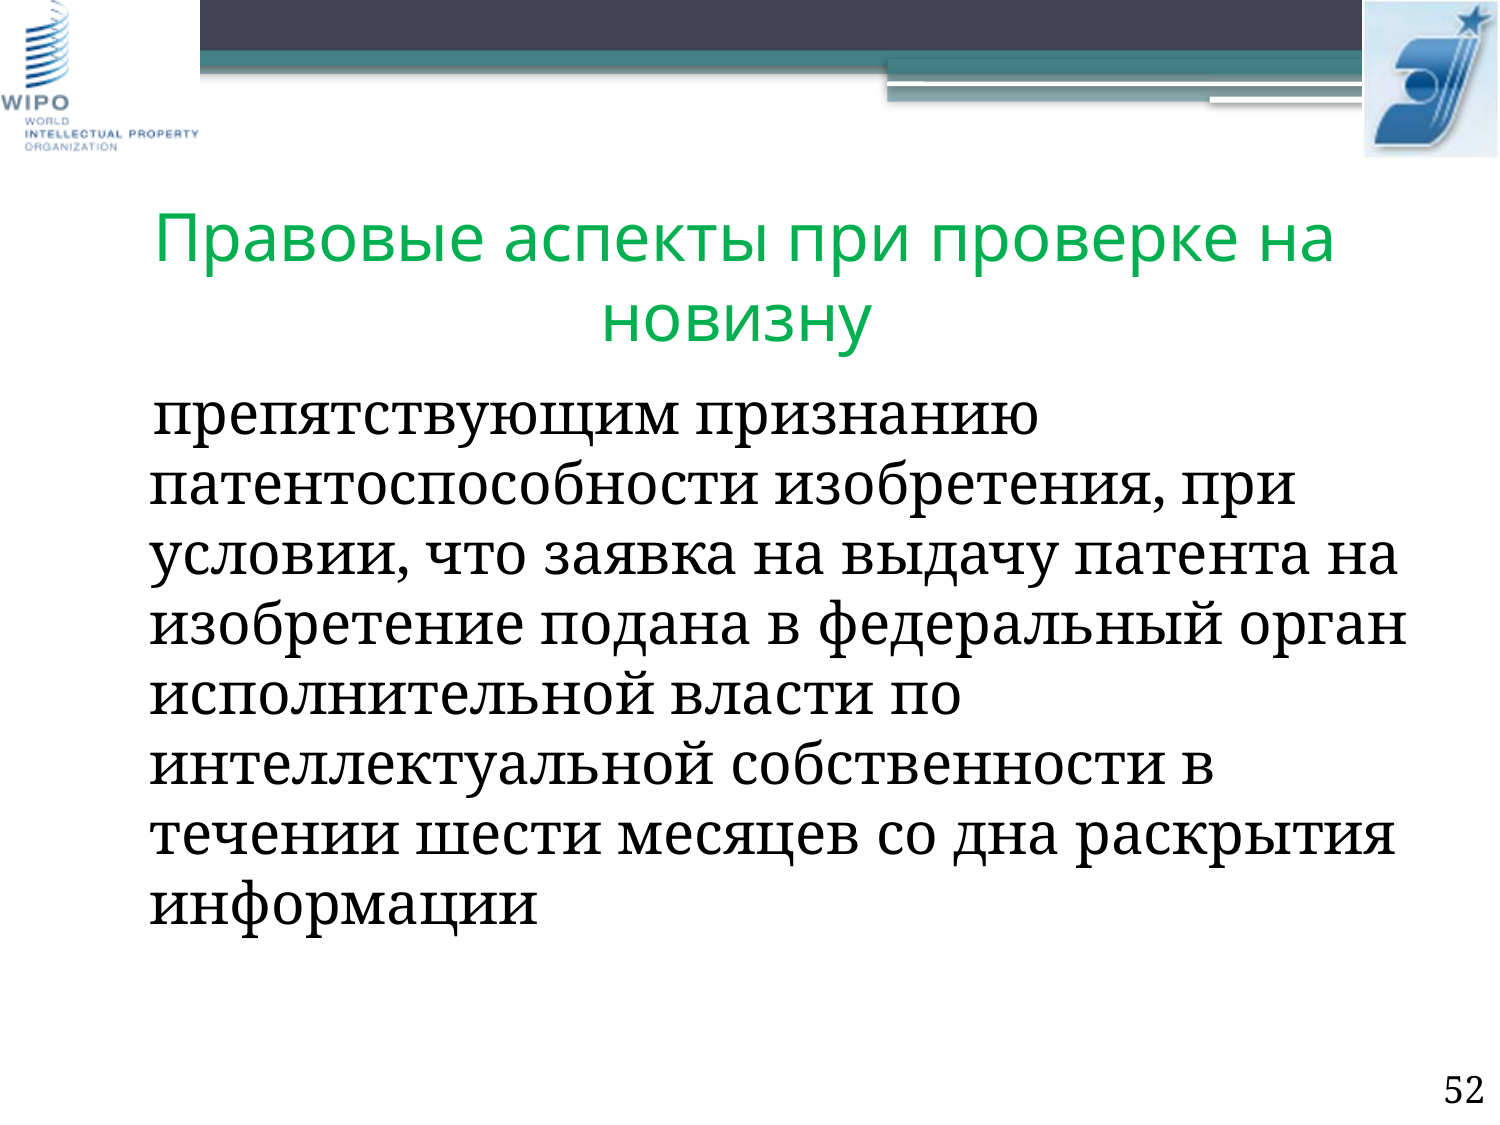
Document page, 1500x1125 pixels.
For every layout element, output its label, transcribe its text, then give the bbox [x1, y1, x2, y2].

picture [0, 0, 200, 153]
slide_number 52 [1374, 1065, 1500, 1125]
title Правовые аспекты при проверке на новизну [70, 187, 1421, 363]
picture [1362, 0, 1500, 161]
list препятствующим признанию патентоспособности изобретения, при условии, что заявка на выдачу патента на изобретение подана в федеральный орган исполнительной власти по интеллектуальной собственности в течении шести месяцев со дна раскрытия информации [75, 368, 1425, 1079]
